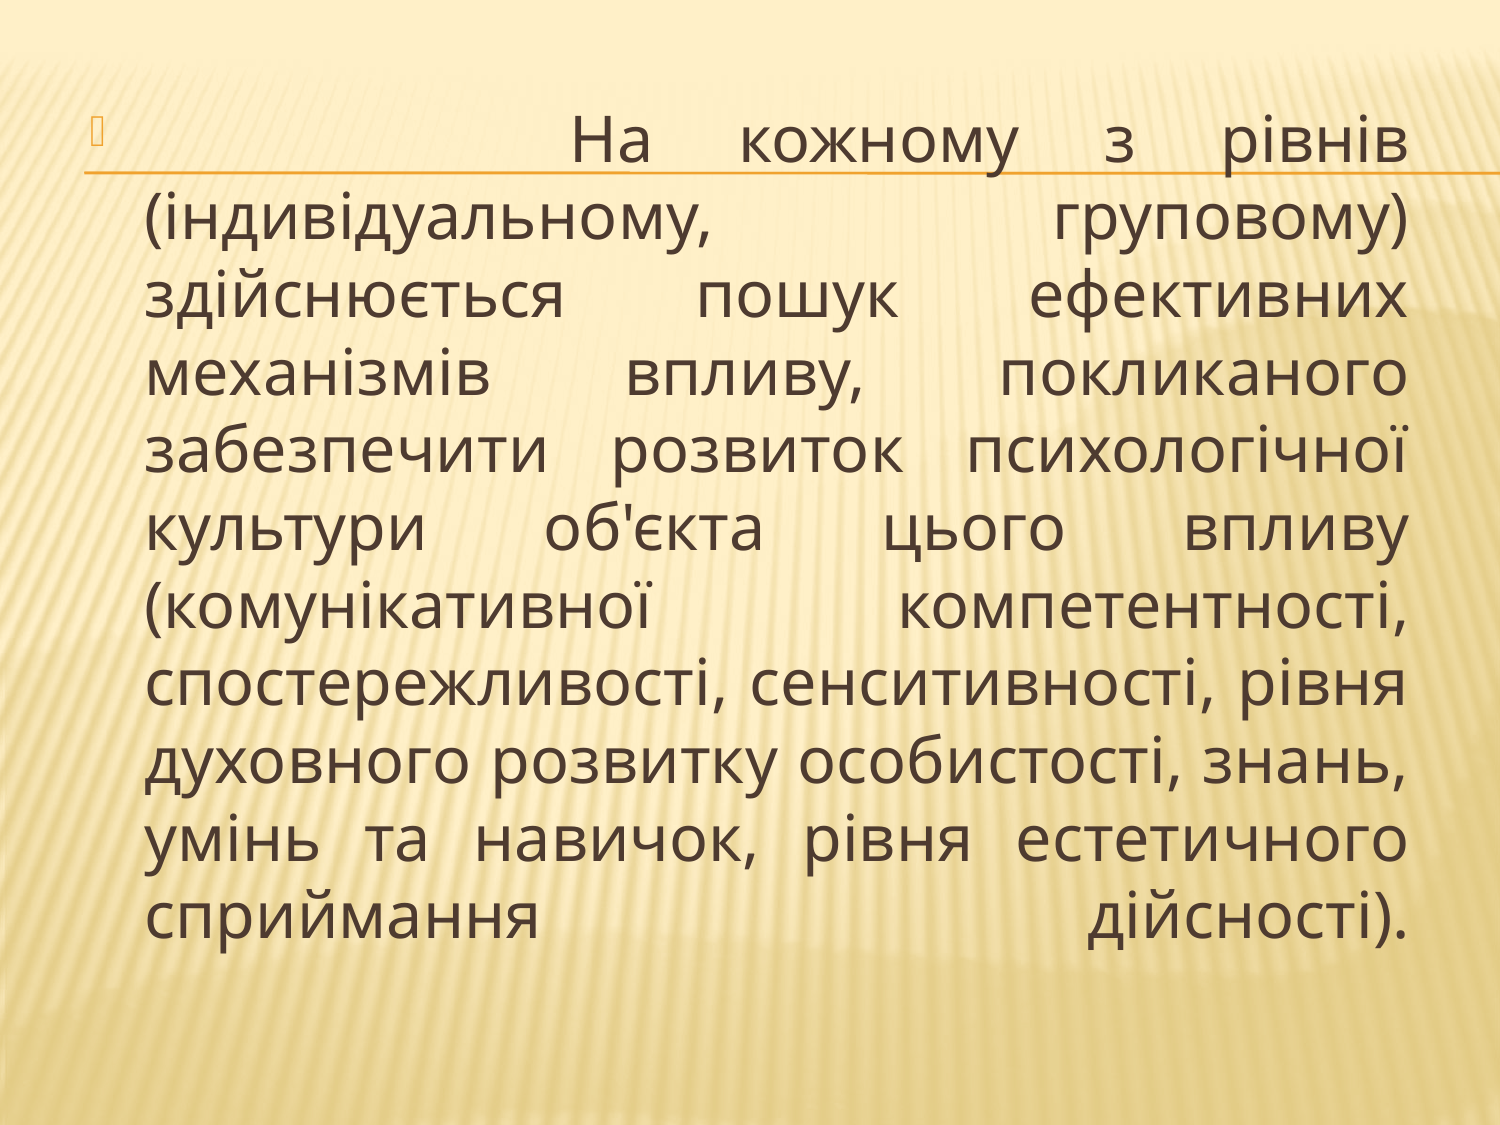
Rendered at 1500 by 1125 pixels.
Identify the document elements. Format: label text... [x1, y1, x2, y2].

list На кожному з рівнів (індивідуальному, груповому) здійснюється пошук ефективних механізмів впливу, покликаного забезпечити розвиток психологічної культури об'єкта цього впливу (комунікативної компетентності, спостережливості, сенситивності, рівня духовного розвитку особистості, знань, умінь та навичок, рівня естетичного сприймання дійсності). [75, 90, 1425, 1038]
